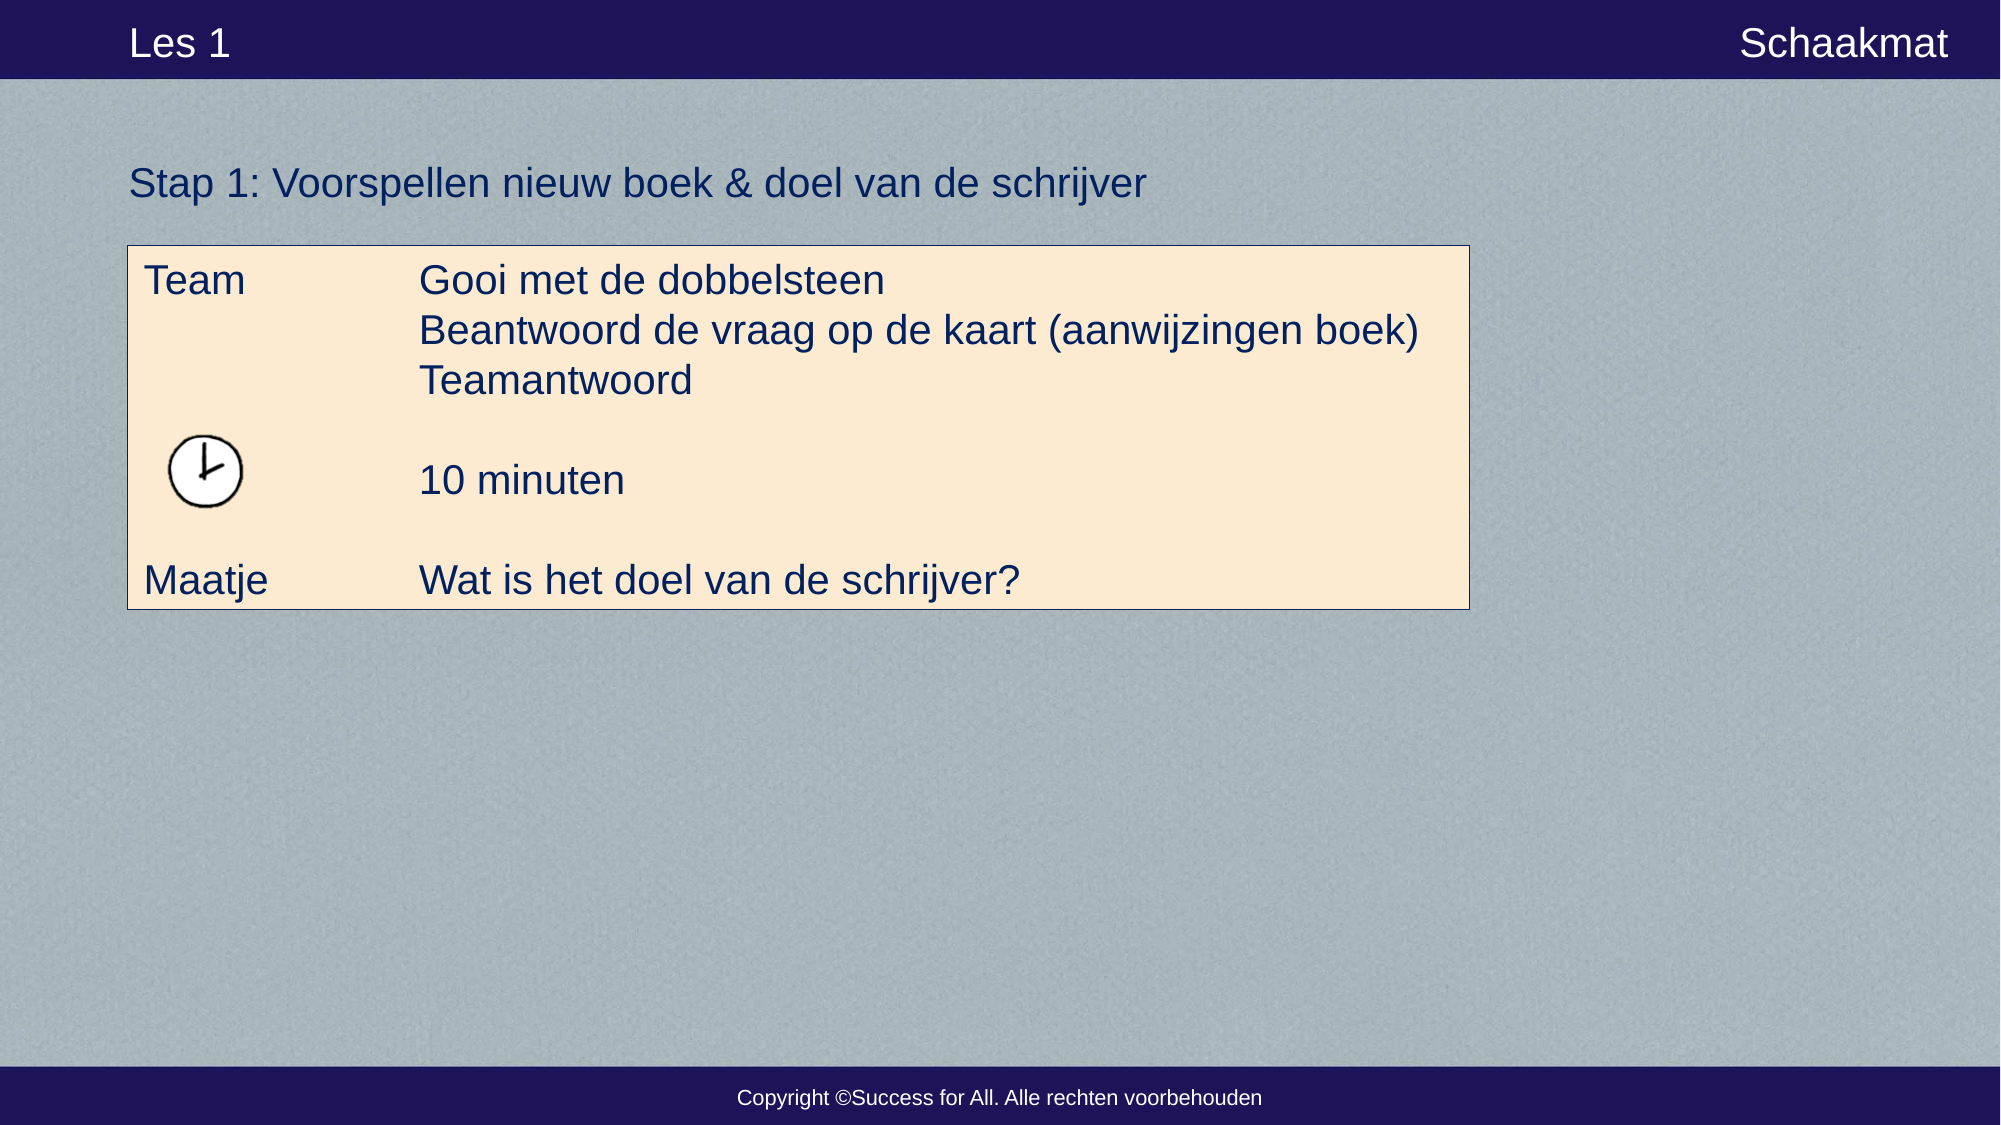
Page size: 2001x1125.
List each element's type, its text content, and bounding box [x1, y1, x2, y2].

text_box Stap 1: Voorspellen nieuw boek & doel van de schrijver [113, 148, 1635, 214]
text_box Schaakmat [786, 8, 1963, 123]
text_box Copyright ©Success for All. Alle rechten voorbehouden [0, 1076, 2000, 1125]
text_box Les 1 [114, 8, 354, 73]
text_box Team Gooi met de dobbelsteen Beantwoord de vraag op de kaart (aanwijzingen boek) Teamantwoord 10 minuten Maatje Wat is het doel van de schrijver? [127, 245, 1470, 610]
picture [0, 0, 2001, 1125]
